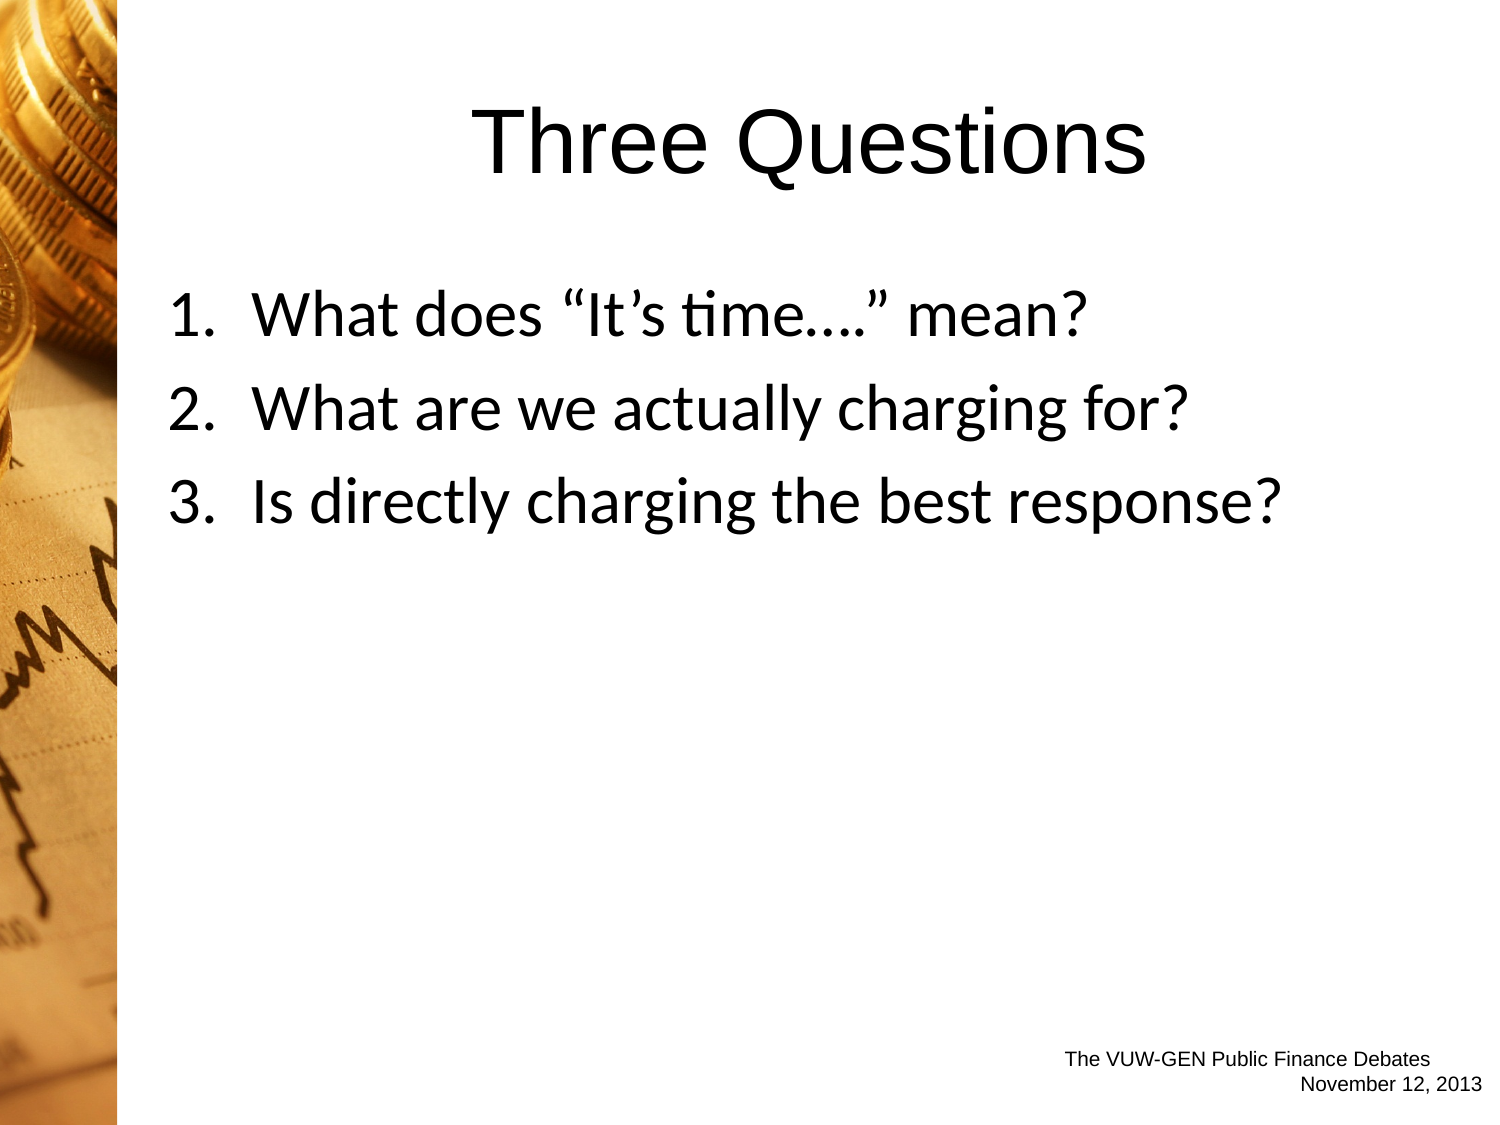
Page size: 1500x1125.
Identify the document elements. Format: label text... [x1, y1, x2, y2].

list What does “It’s time….” mean? What are we actually charging for? Is directly charging the best response? [152, 262, 1425, 1005]
text_box The VUW-GEN Public Finance Debates November 12, 2013 [667, 1034, 1498, 1106]
picture [0, 0, 118, 1125]
title Three Questions [171, 45, 1449, 229]
